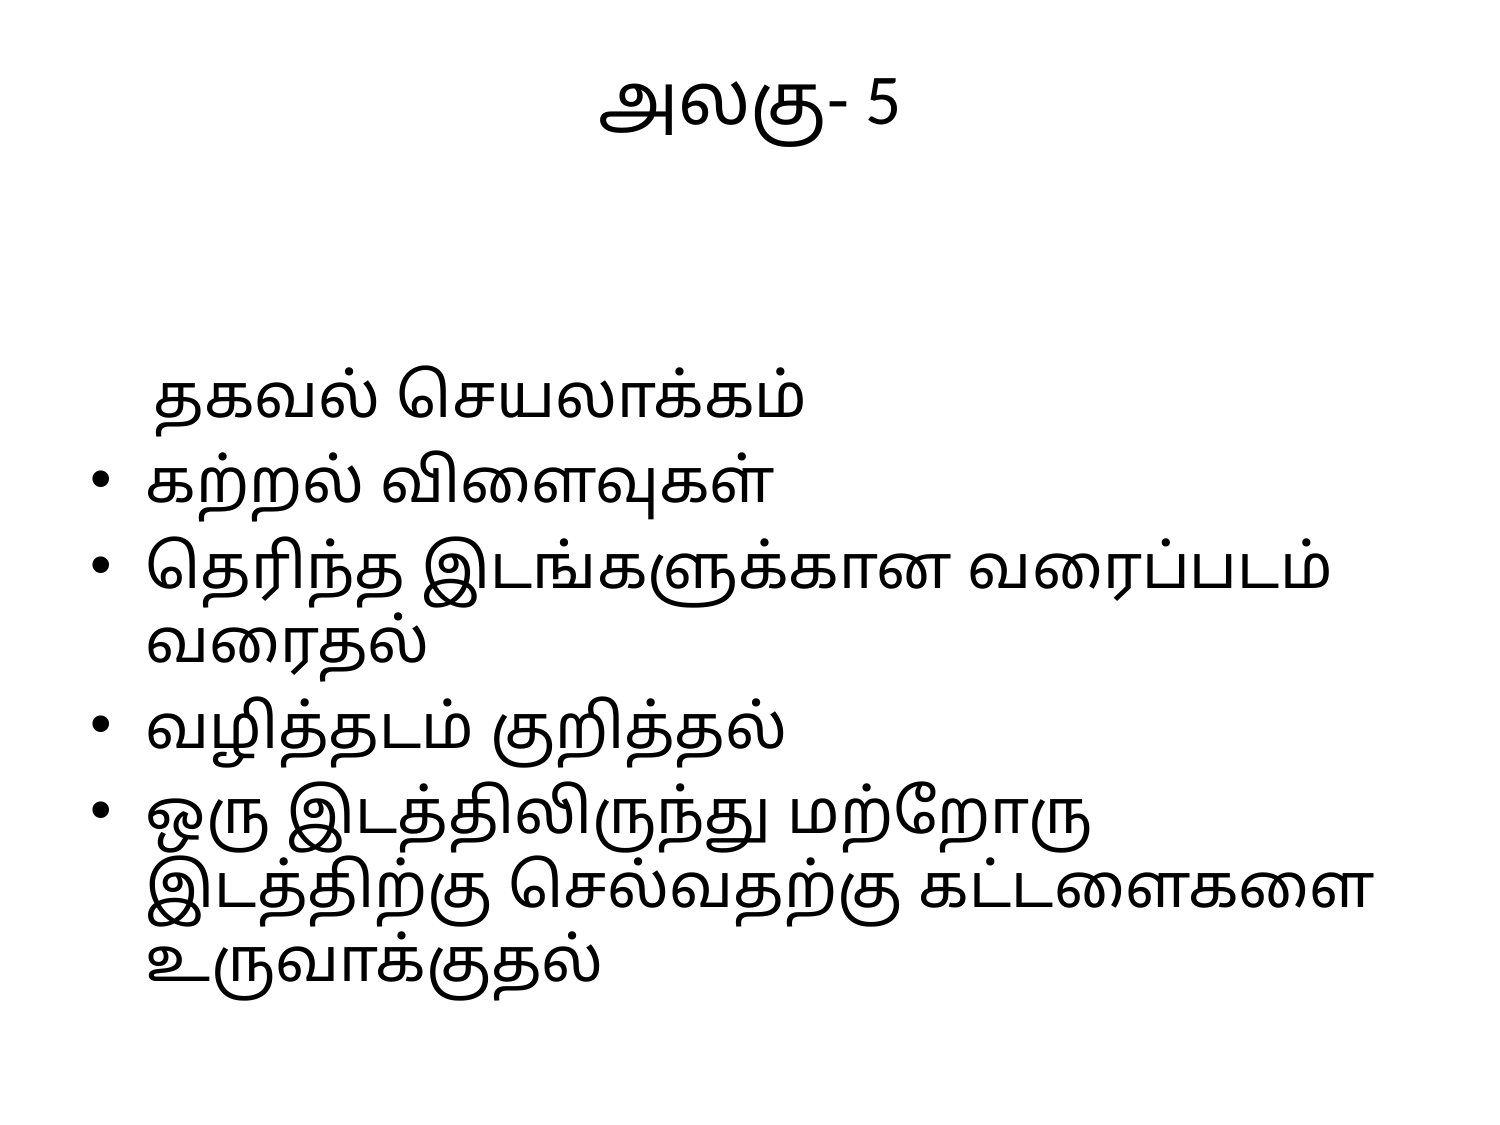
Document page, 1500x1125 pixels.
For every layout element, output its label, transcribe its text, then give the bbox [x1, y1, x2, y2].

list தகவல் செயலாக்கம் கற்றல் விளைவுகள் தெரிந்த இடங்களுக்கான வரைப்படம் வரைதல் வழித்தடம் குறித்தல் ஒரு இடத்திலிருந்து மற்றோரு இடத்திற்கு செல்வதற்கு கட்டளைகளை உருவாக்குதல் [75, 262, 1425, 1005]
title அலகு- 5 [75, 45, 1425, 233]
